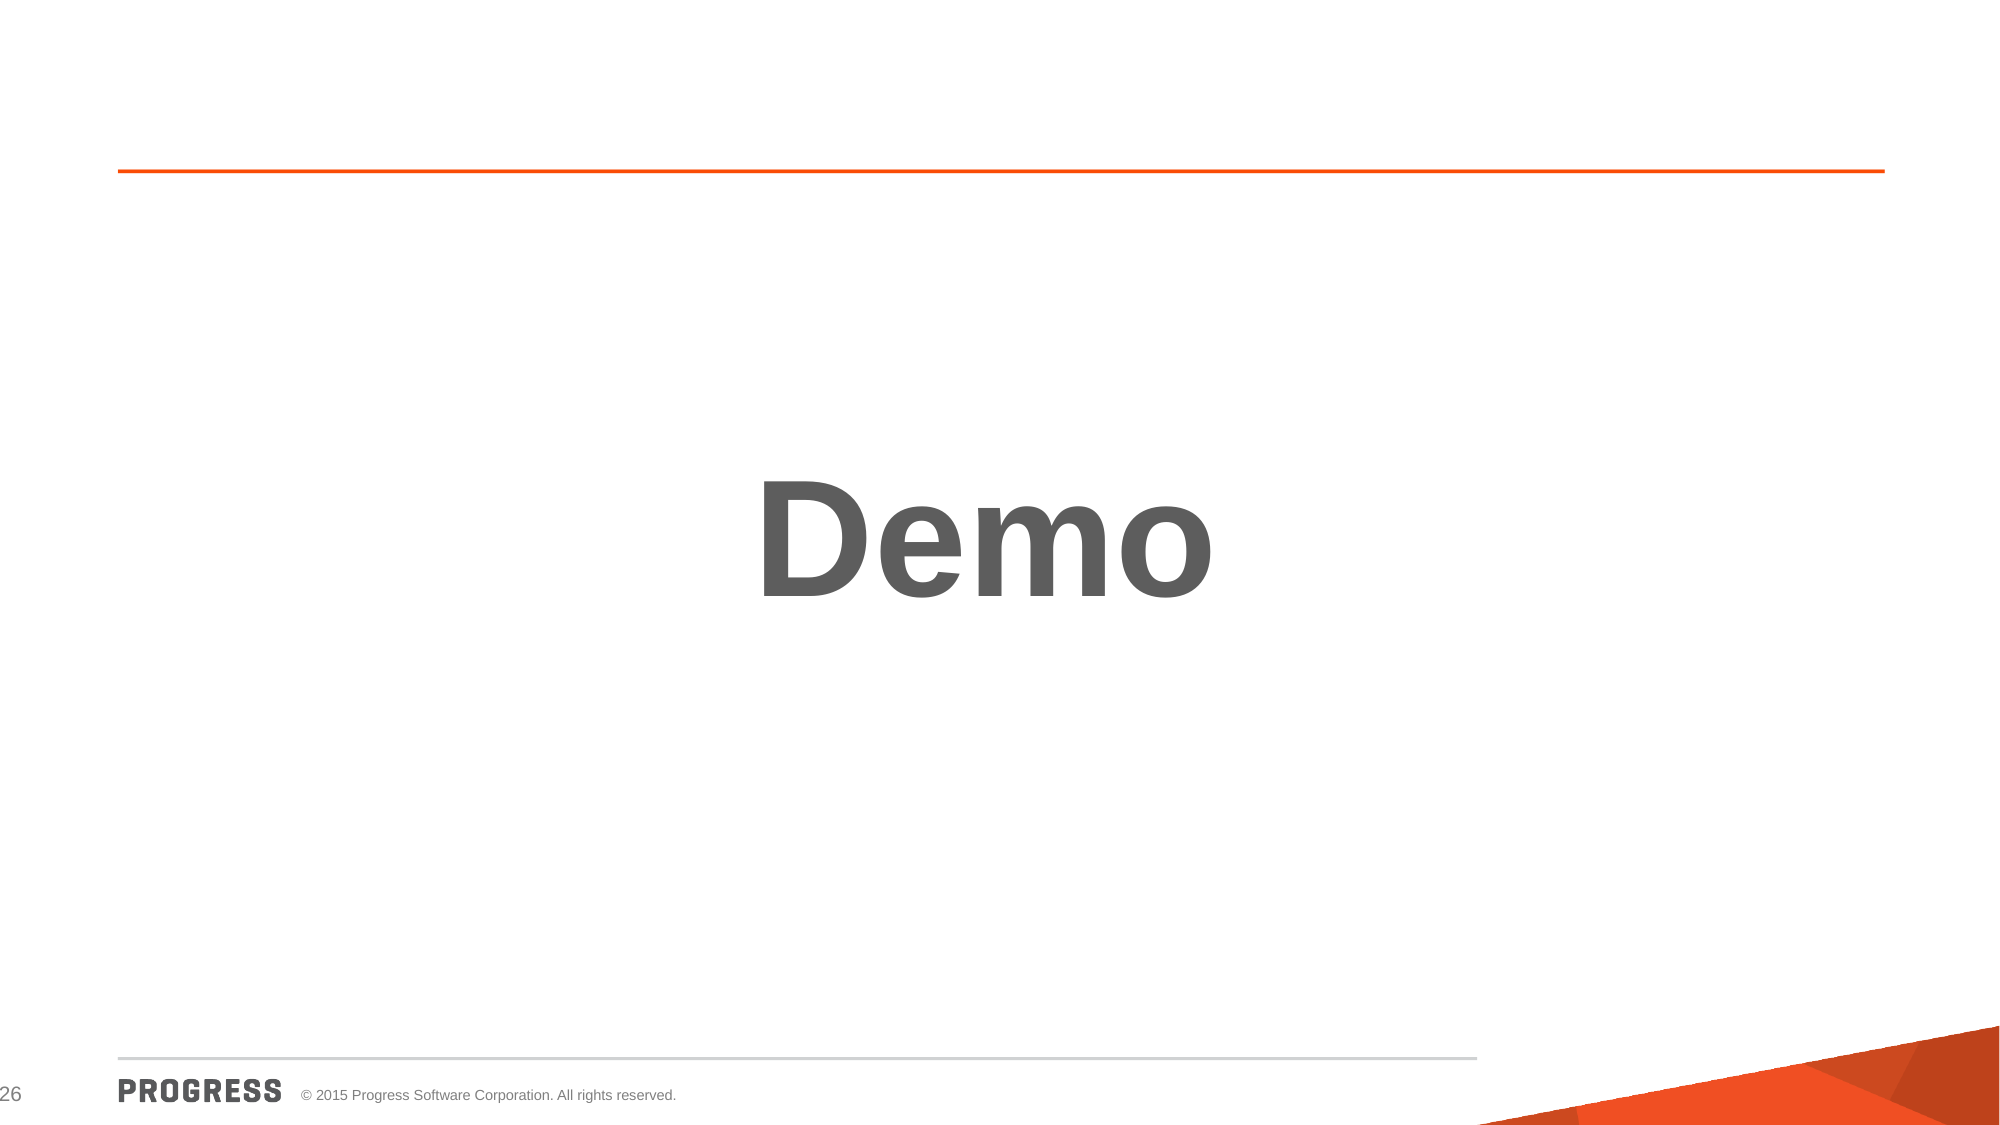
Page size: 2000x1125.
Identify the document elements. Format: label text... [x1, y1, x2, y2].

text_box Demo [739, 422, 1233, 637]
picture [0, 1088, 6, 1097]
picture [0, 0, 2000, 1125]
